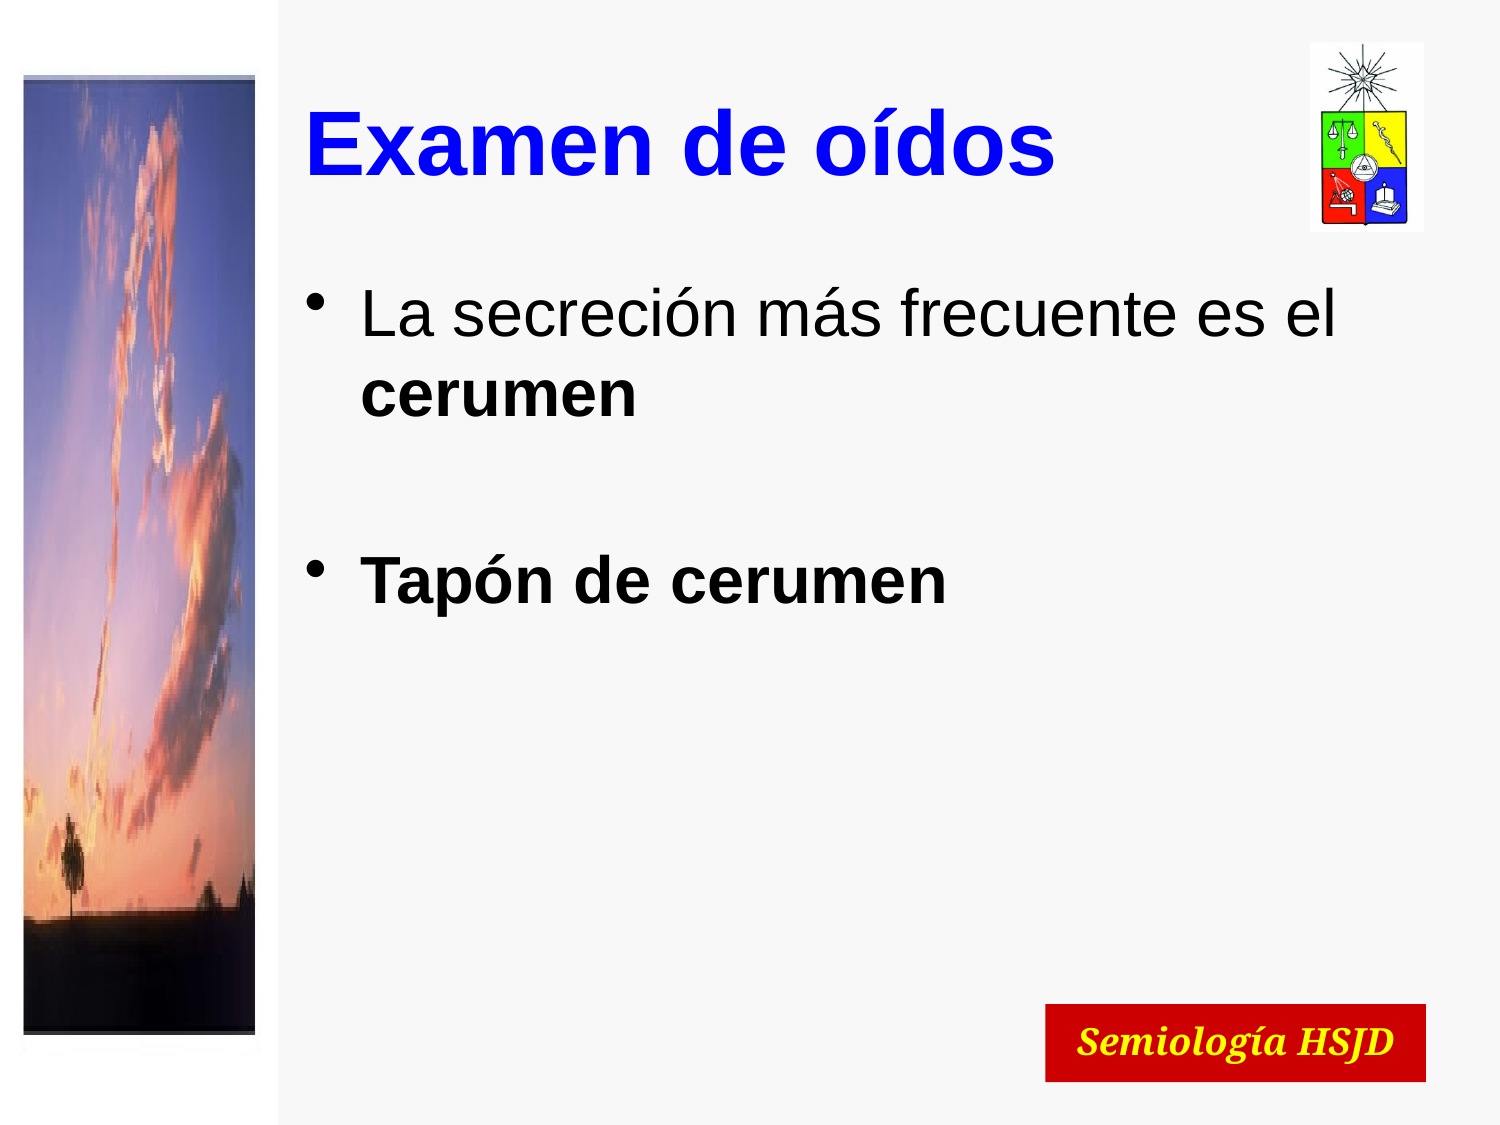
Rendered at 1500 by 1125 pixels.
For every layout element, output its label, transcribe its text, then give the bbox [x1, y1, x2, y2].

footer Semiología HSJD [1045, 1004, 1426, 1083]
title Examen de oídos [289, 45, 1425, 233]
list La secreción más frecuente es el cerumen Tapón de cerumen [289, 262, 1425, 1005]
picture [0, 0, 278, 1125]
